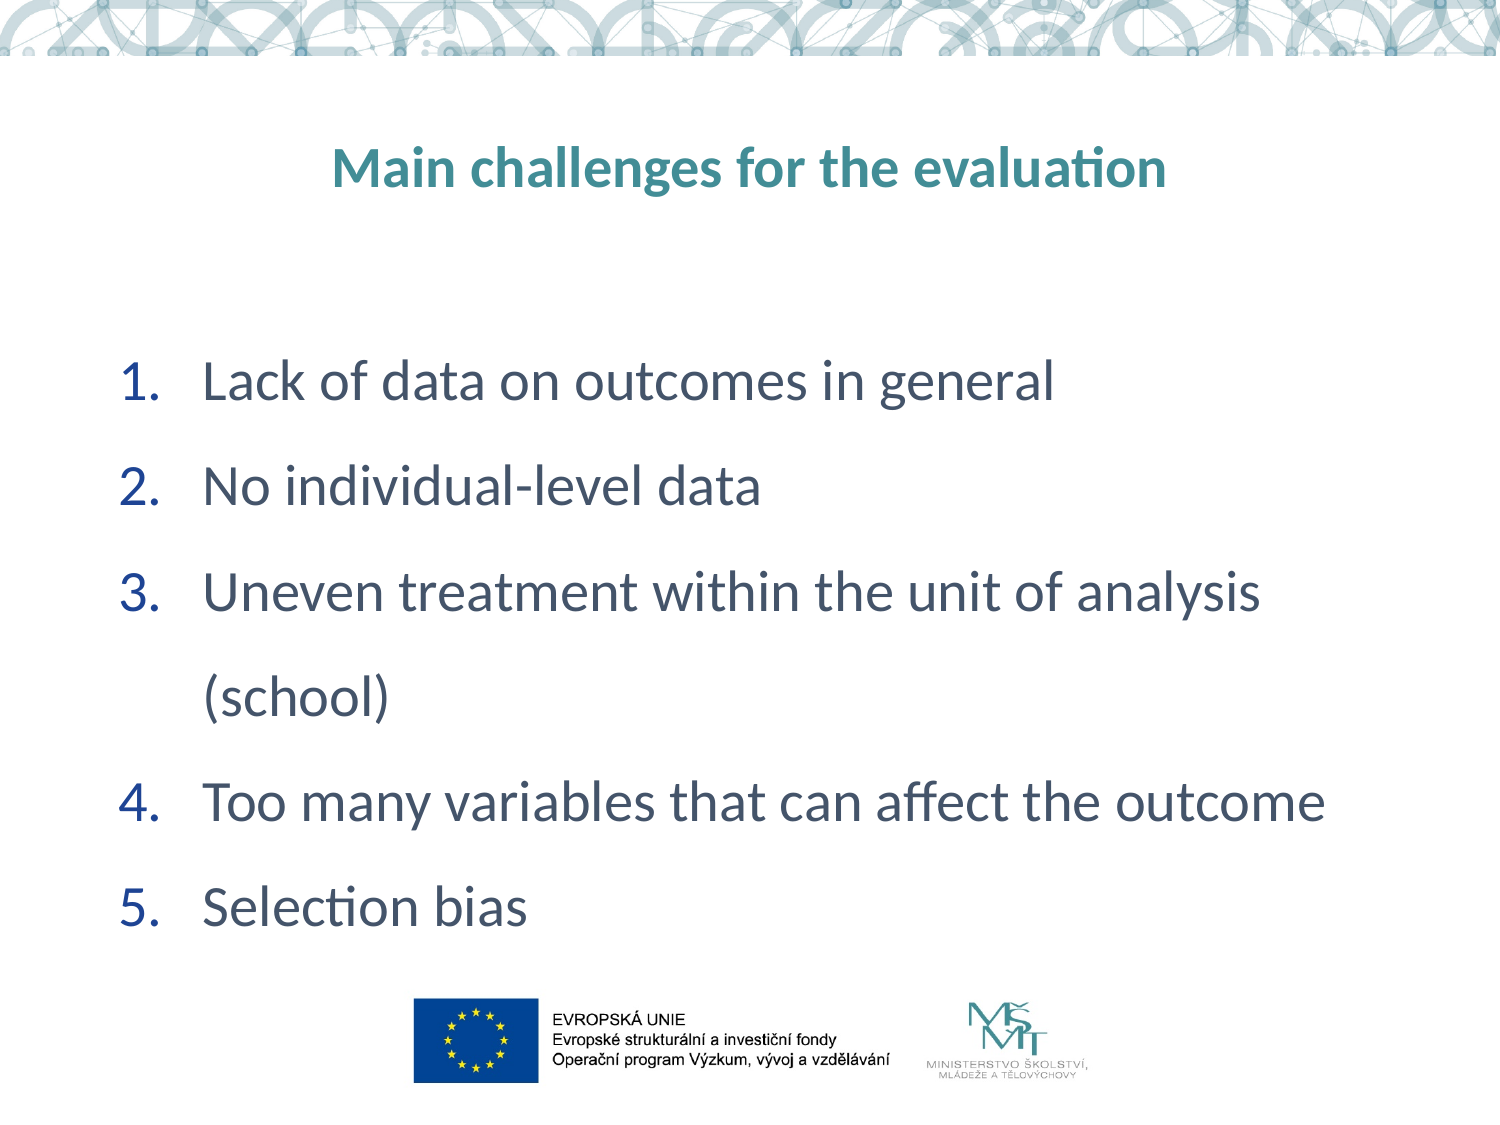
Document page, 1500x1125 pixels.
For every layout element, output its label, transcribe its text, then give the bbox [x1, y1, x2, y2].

list Lack of data on outcomes in general No individual-level data Uneven treatment within the unit of analysis (school) Too many variables that can affect the outcome Selection bias [103, 299, 1397, 957]
picture [0, 0, 1500, 56]
title Main challenges for the evaluation [103, 129, 1397, 278]
picture [371, 957, 1129, 1125]
